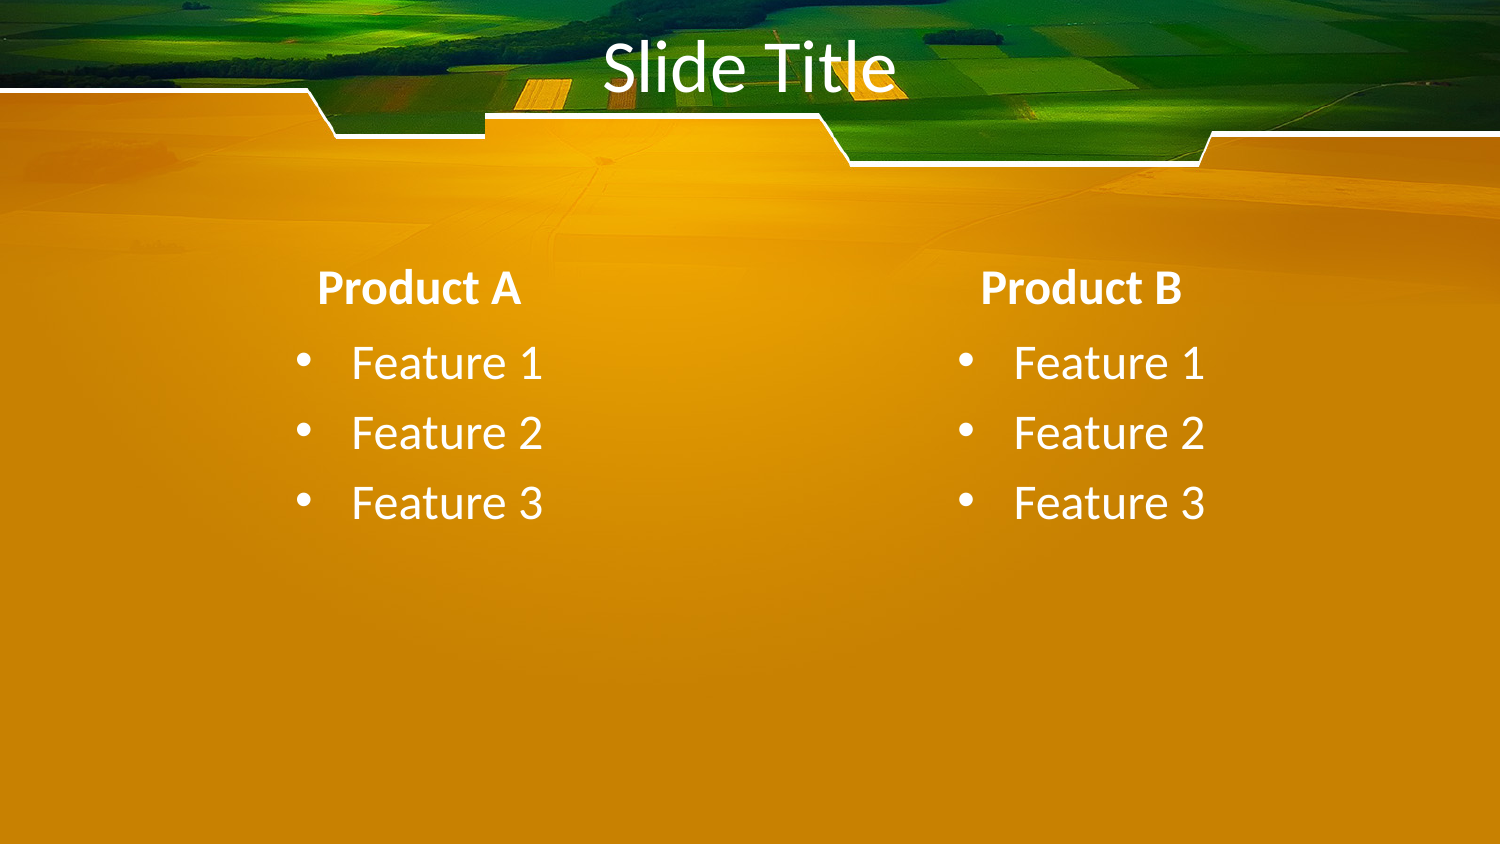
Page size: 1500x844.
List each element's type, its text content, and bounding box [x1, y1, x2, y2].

picture [0, 0, 1500, 844]
list Feature 1 Feature 2 Feature 3 [750, 321, 1413, 673]
title Slide Title [73, 0, 1427, 126]
list Feature 1 Feature 2 Feature 3 [88, 321, 750, 673]
list Product A [88, 242, 750, 321]
list Product B [750, 242, 1413, 321]
